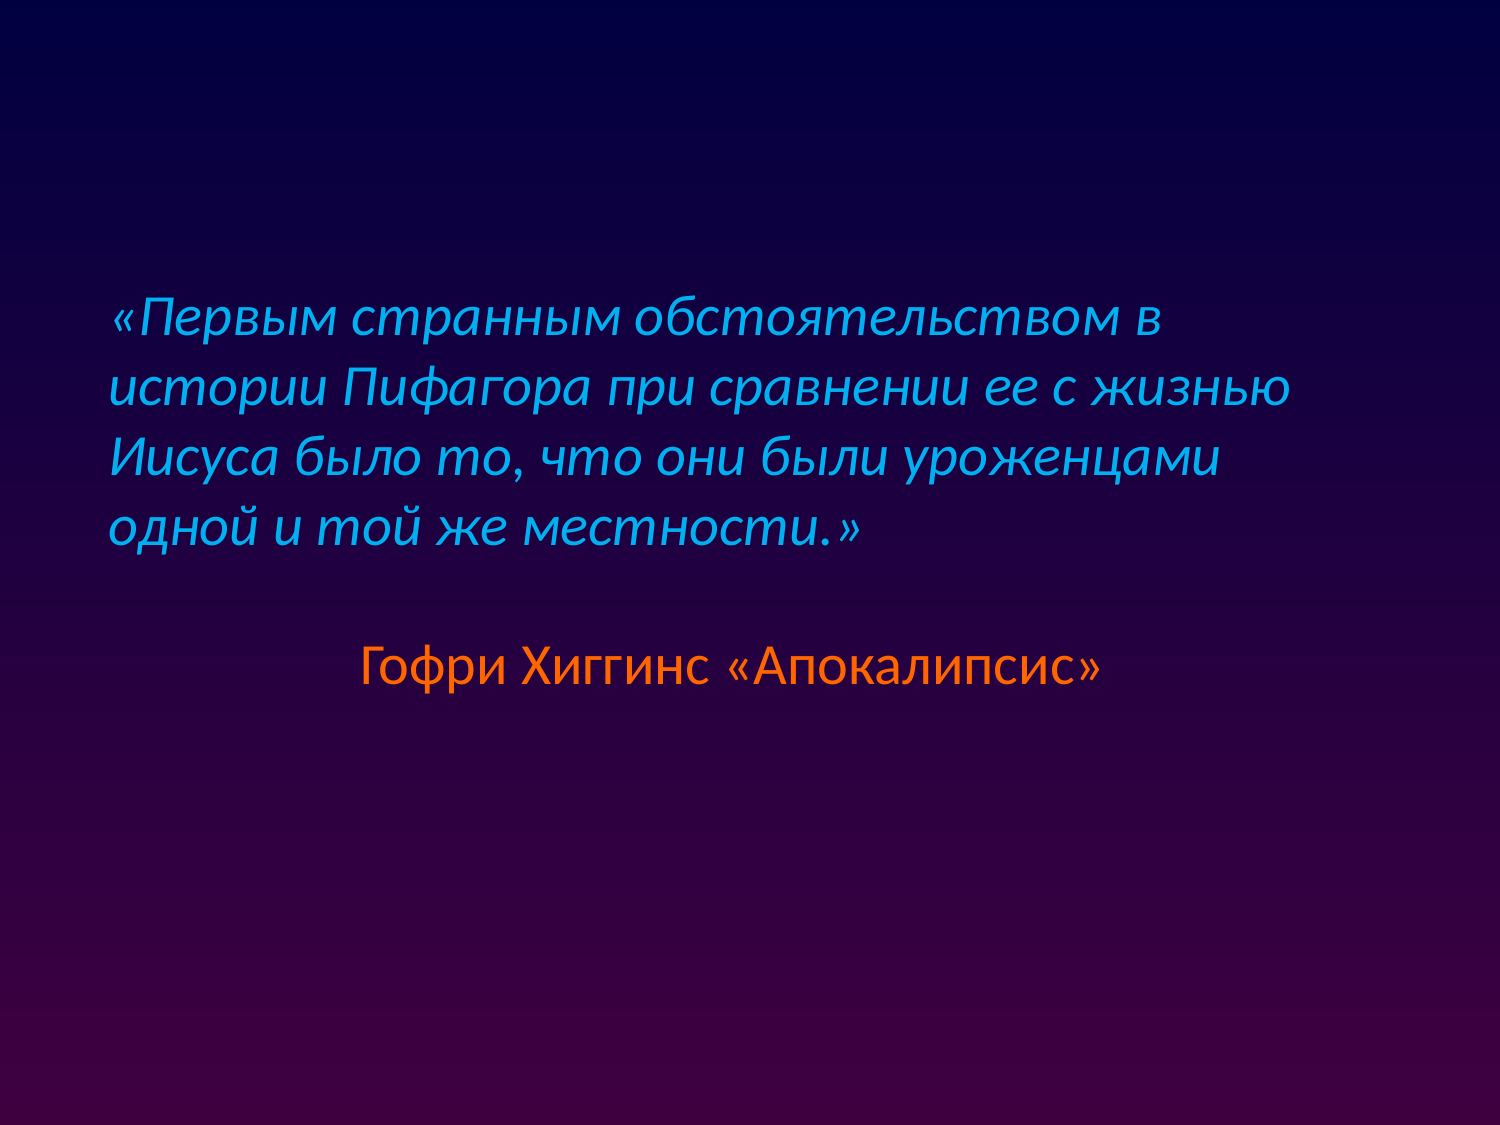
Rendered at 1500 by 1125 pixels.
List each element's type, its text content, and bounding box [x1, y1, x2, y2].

text_box «Первым странным обстоятельством в истории Пифагора при сравнении ее с жизнью Иисуса было то, что они были уроженцами одной и той же местности.» Гофри Хиггинс «Апокалипсис» [93, 269, 1360, 750]
